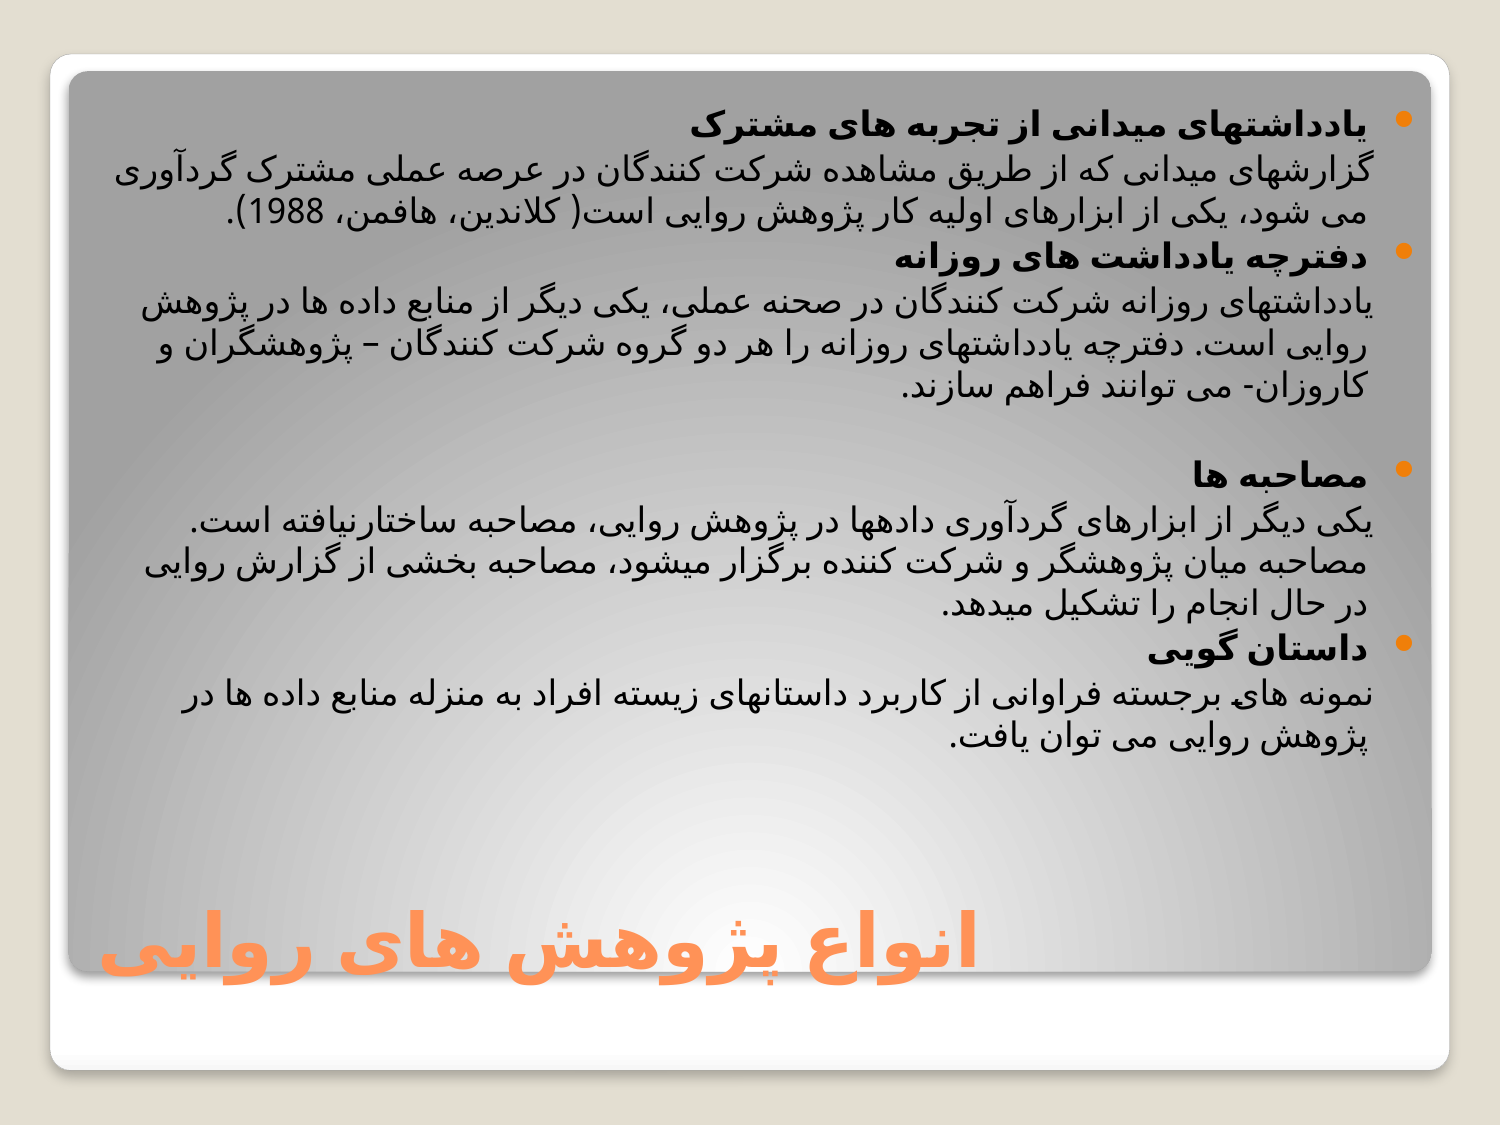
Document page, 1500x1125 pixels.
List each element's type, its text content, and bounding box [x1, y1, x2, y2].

list یادداشتهای میدانی از تجربه های مشترک گزارشهای میدانی که از طریق مشاهده شرکت کنندگان در عرصه عملی مشترک گردآوری می شود، یکی از ابزارهای اولیه کار پژوهش روایی است( کلاندین، هافمن، 1988). دفترچه یادداشت های روزانه یادداشتهای روزانه شرکت کنندگان در صحنه عملی، یکی دیگر از منابع داده ها در پژوهش روایی است. دفترچه یادداشتهای روزانه را هر دو گروه شرکت کنندگان – پژوهشگران و کاروزان- می توانند فراهم سازند. مصاحبه ها یکی دیگر از ابزارهای گردآوری داده­ها در پژوهش روایی، مصاحبه ساختارنیافته است. مصاحبه میان پژوهشگر و شرکت کننده برگزار می­شود، مصاحبه بخشی از گزارش روایی در حال انجام را تشکیل می­دهد. داستان گویی نمونه های برجسته فراوانی از کاربرد داستانهای زیسته افراد به منزله منابع داده ها در پژوهش روایی می توان یافت. [82, 86, 1425, 774]
title انواع پژوهش های روایی [82, 817, 1425, 990]
